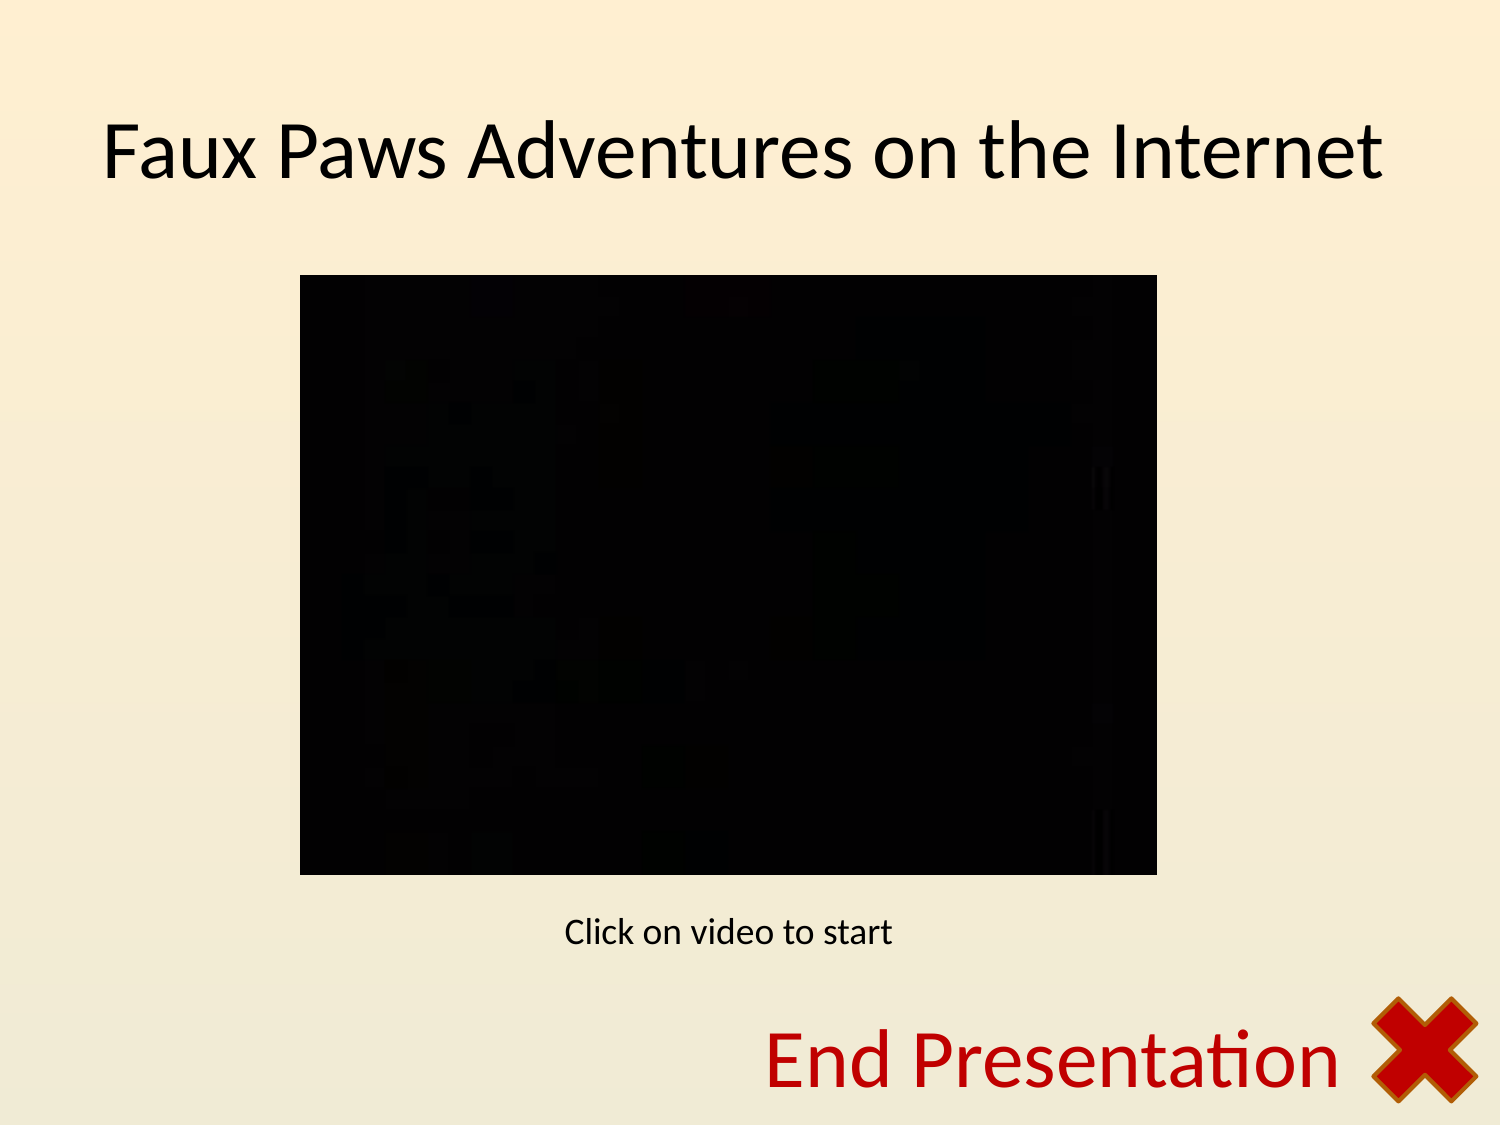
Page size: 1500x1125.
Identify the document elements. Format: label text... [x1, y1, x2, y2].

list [299, 274, 1158, 876]
text_box [1388, 996, 1479, 1104]
text_box Faux Paws Adventures on the Internet [87, 87, 1425, 203]
text_box Click on video to start [549, 899, 1000, 960]
text_box End Presentation [750, 996, 1388, 1112]
